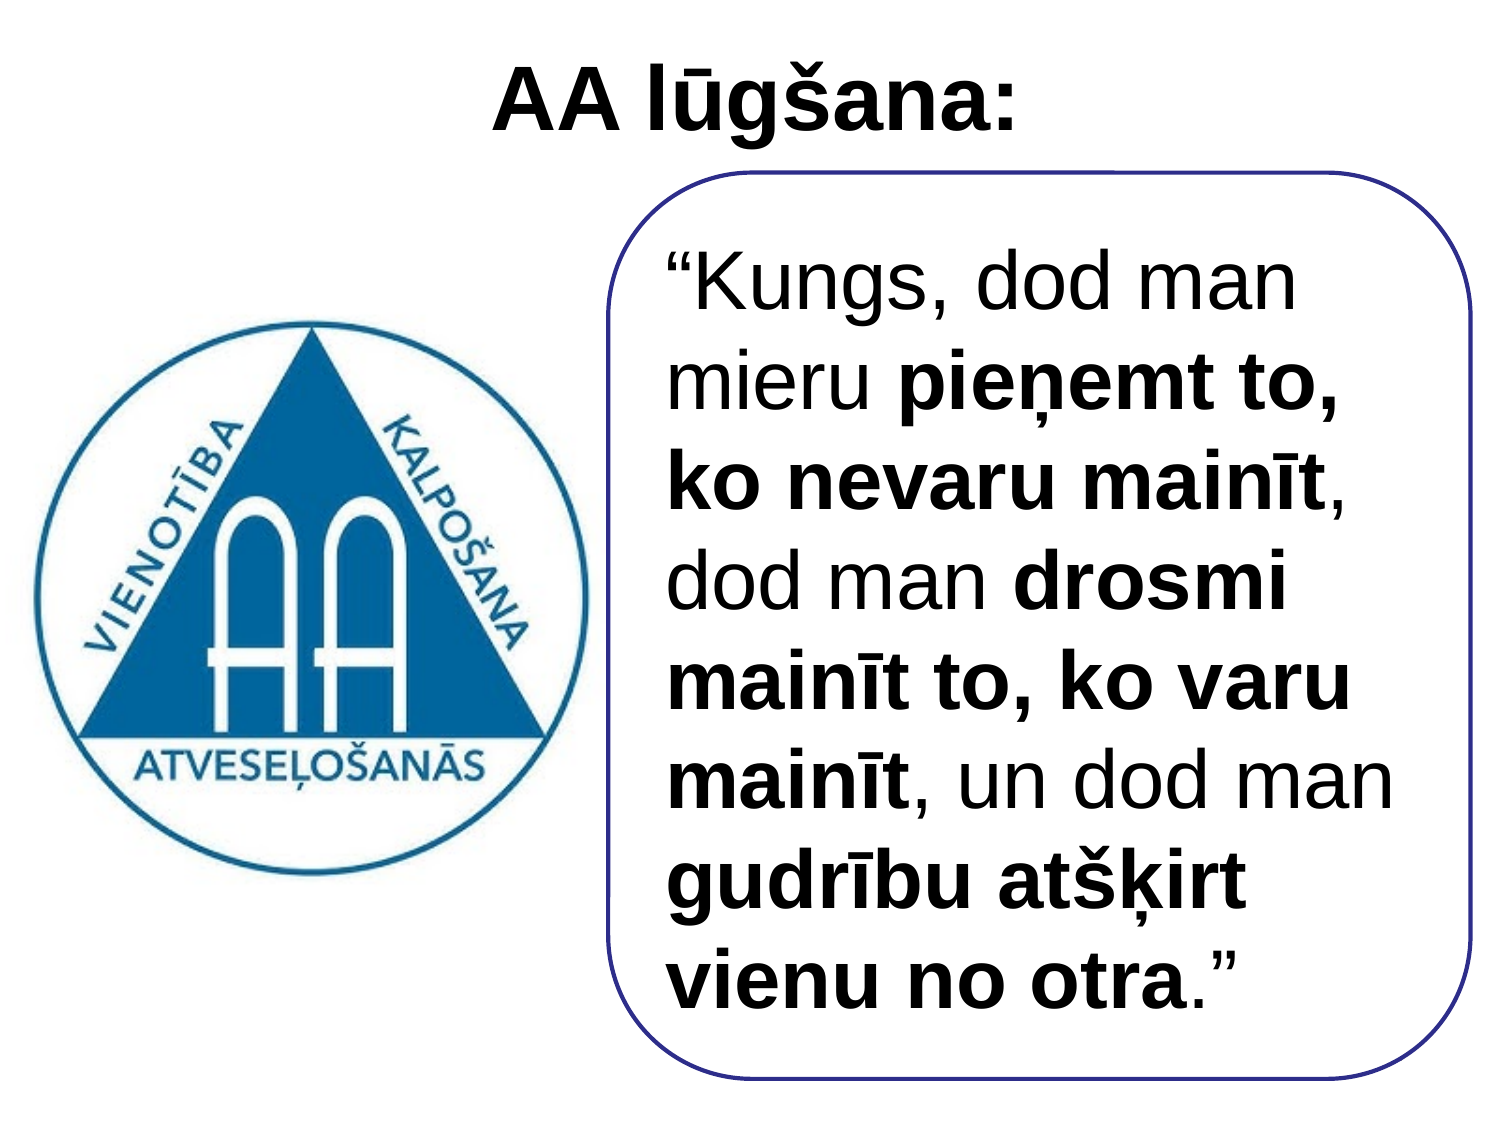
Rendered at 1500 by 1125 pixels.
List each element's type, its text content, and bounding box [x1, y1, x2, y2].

text_box “Kungs, dod man mieru pieņemt to, ko nevaru mainīt, dod man drosmi mainīt to, ko varu mainīt, un dod man gudrību atšķirt vienu no otra.” [615, 170, 1473, 1081]
slide_number 27 [1074, 1043, 1426, 1103]
title AA lūgšana: [11, 18, 1500, 169]
picture [0, 255, 627, 979]
